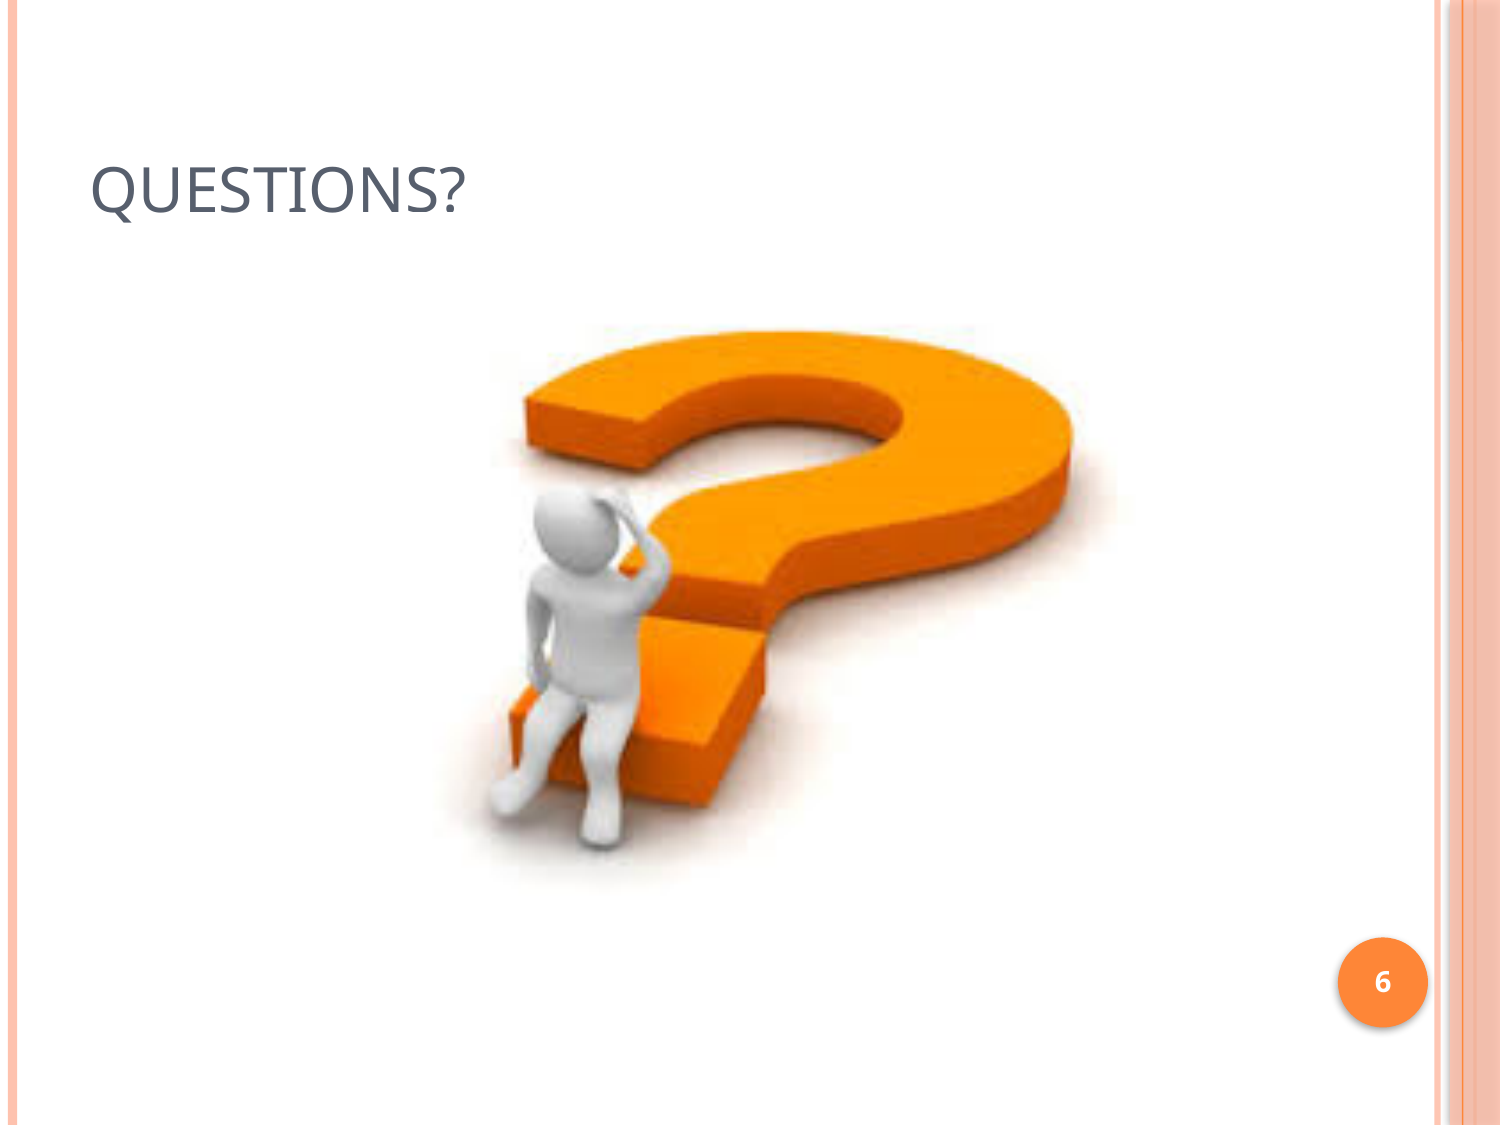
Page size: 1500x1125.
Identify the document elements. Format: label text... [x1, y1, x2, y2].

title Questions? [75, 45, 1300, 233]
slide_number 6 [1333, 940, 1434, 1027]
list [349, 211, 1151, 1013]
